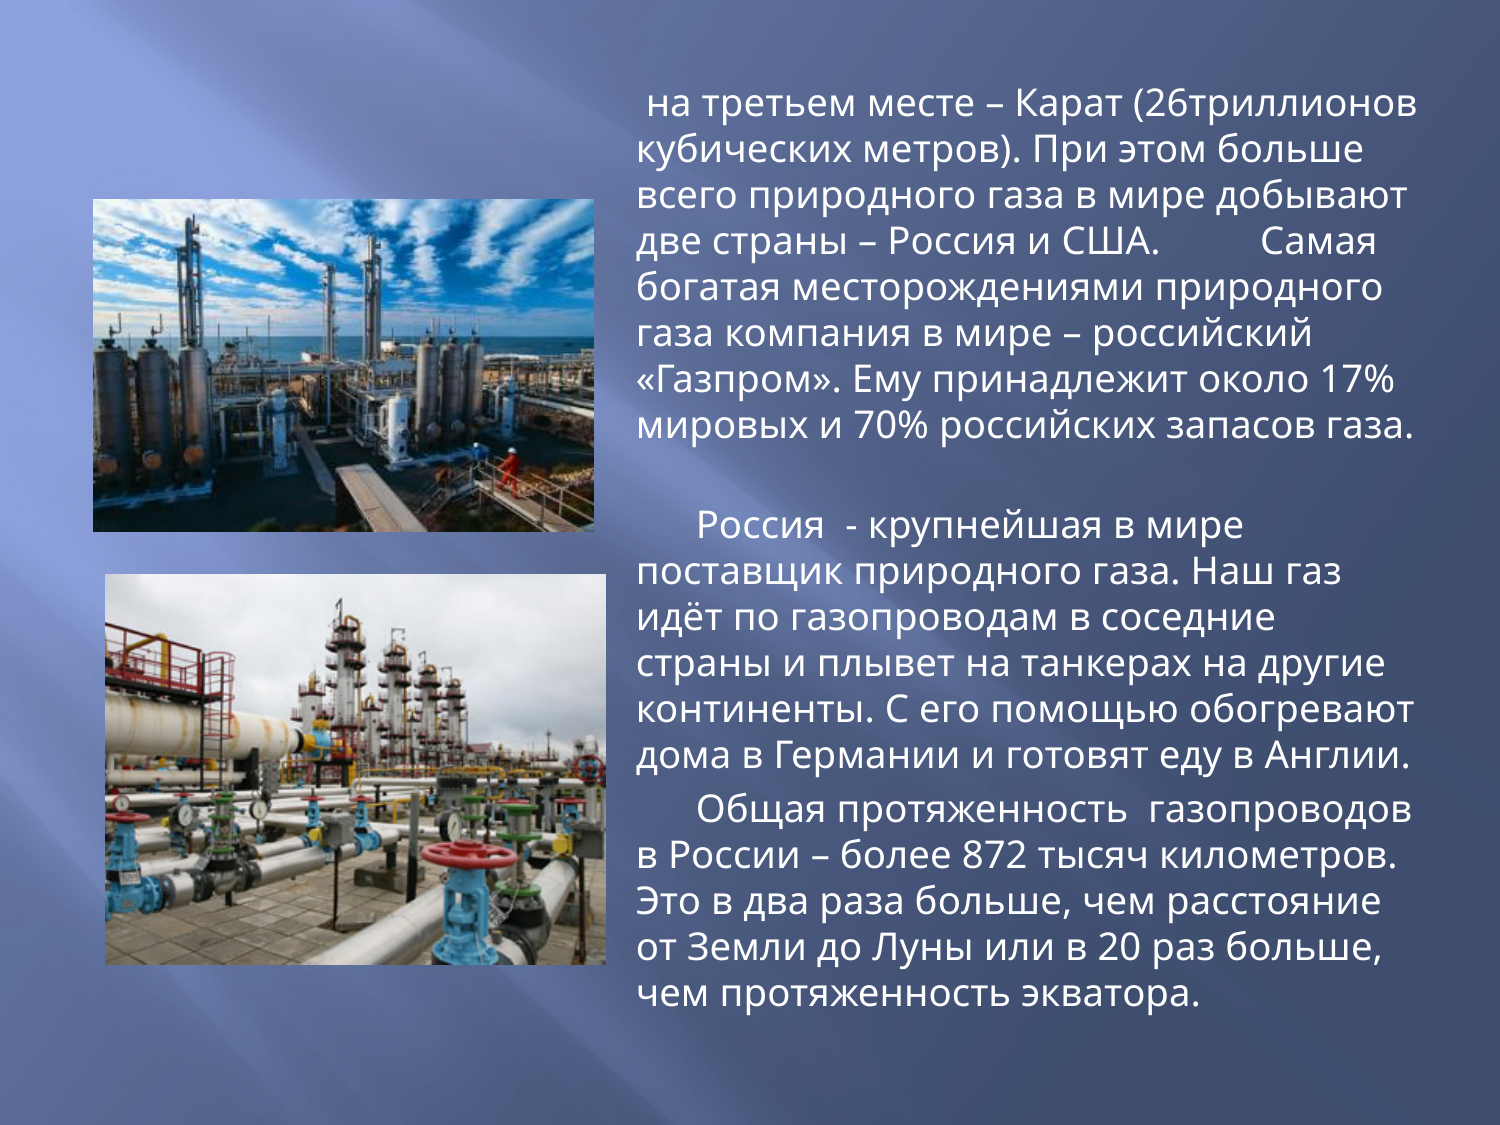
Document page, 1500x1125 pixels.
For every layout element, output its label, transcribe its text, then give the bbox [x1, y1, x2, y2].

picture [105, 573, 606, 966]
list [93, 198, 594, 533]
list на третьем месте – Карат (26триллионов кубических метров). При этом больше всего природного газа в мире добывают две страны – Россия и США. Самая богатая месторождениями природного газа компания в мире – российский «Газпром». Ему принадлежит около 17% мировых и 70% российских запасов газа. Россия - крупнейшая в мире поставщик природного газа. Наш газ идёт по газопроводам в соседние страны и плывет на танкерах на другие континенты. С его помощью обогревают дома в Германии и готовят еду в Англии. Общая протяженность газопроводов в России – более 872 тысяч километров. Это в два раза больше, чем расстояние от Земли до Луны или в 20 раз больше, чем протяженность экватора. [621, 70, 1436, 1090]
